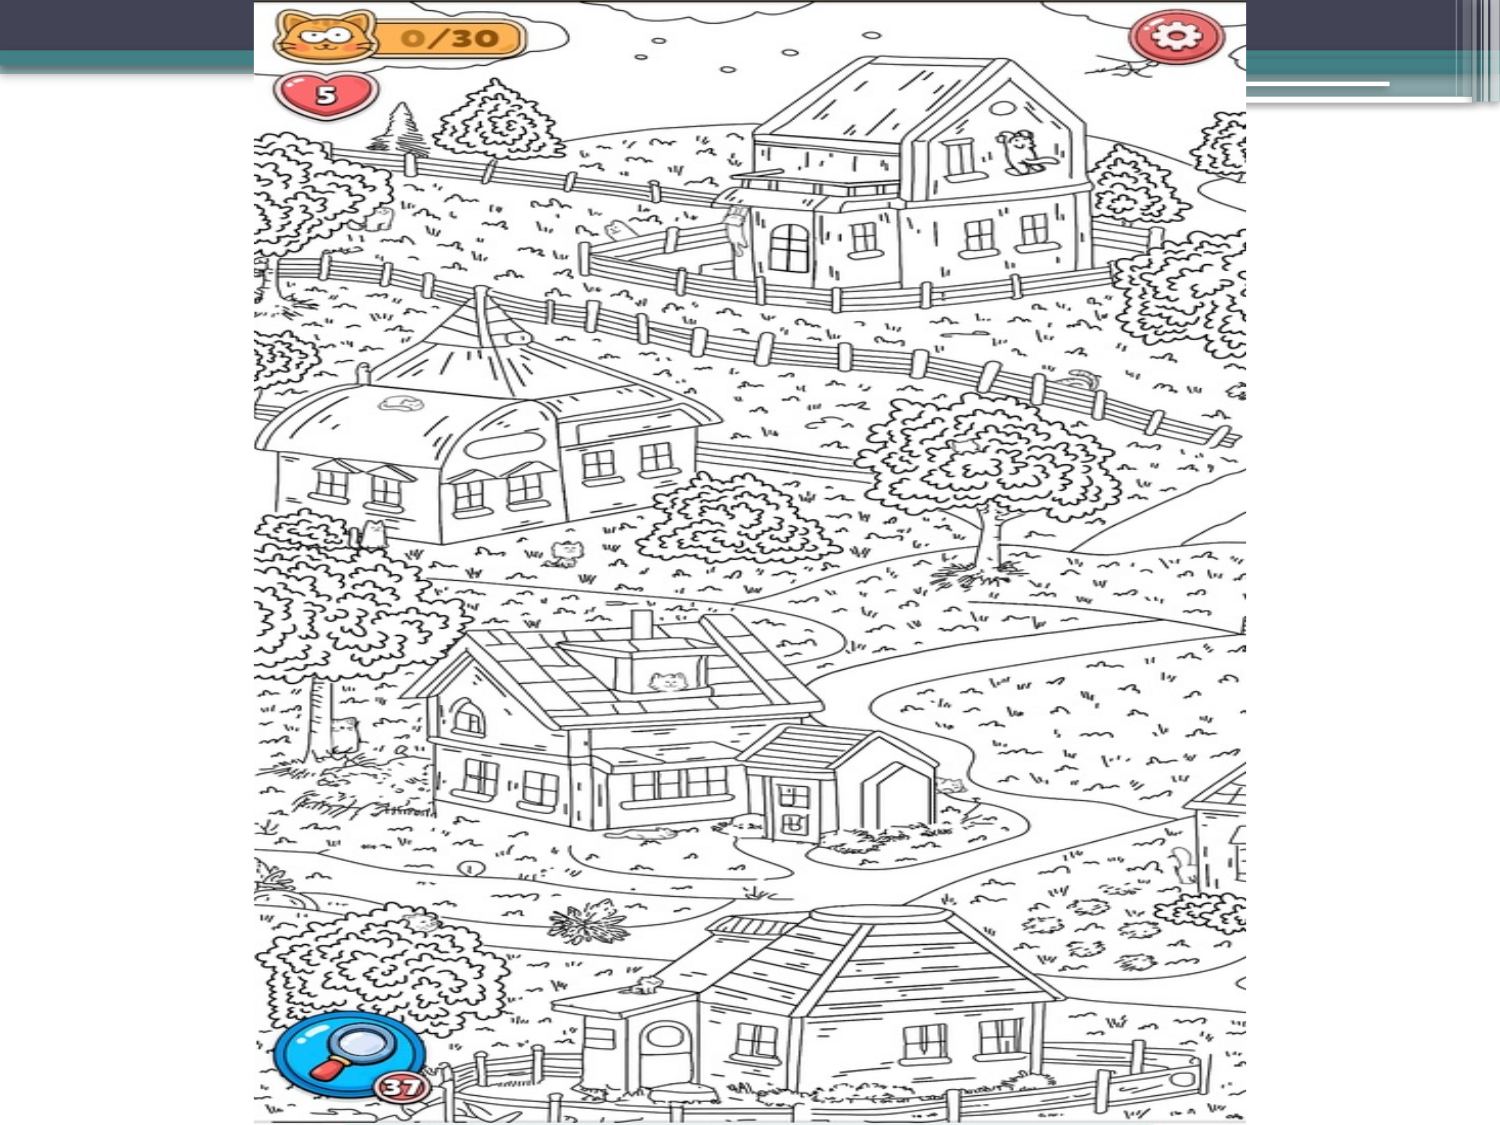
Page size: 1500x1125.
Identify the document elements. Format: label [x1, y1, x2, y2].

picture [253, 0, 1247, 1125]
